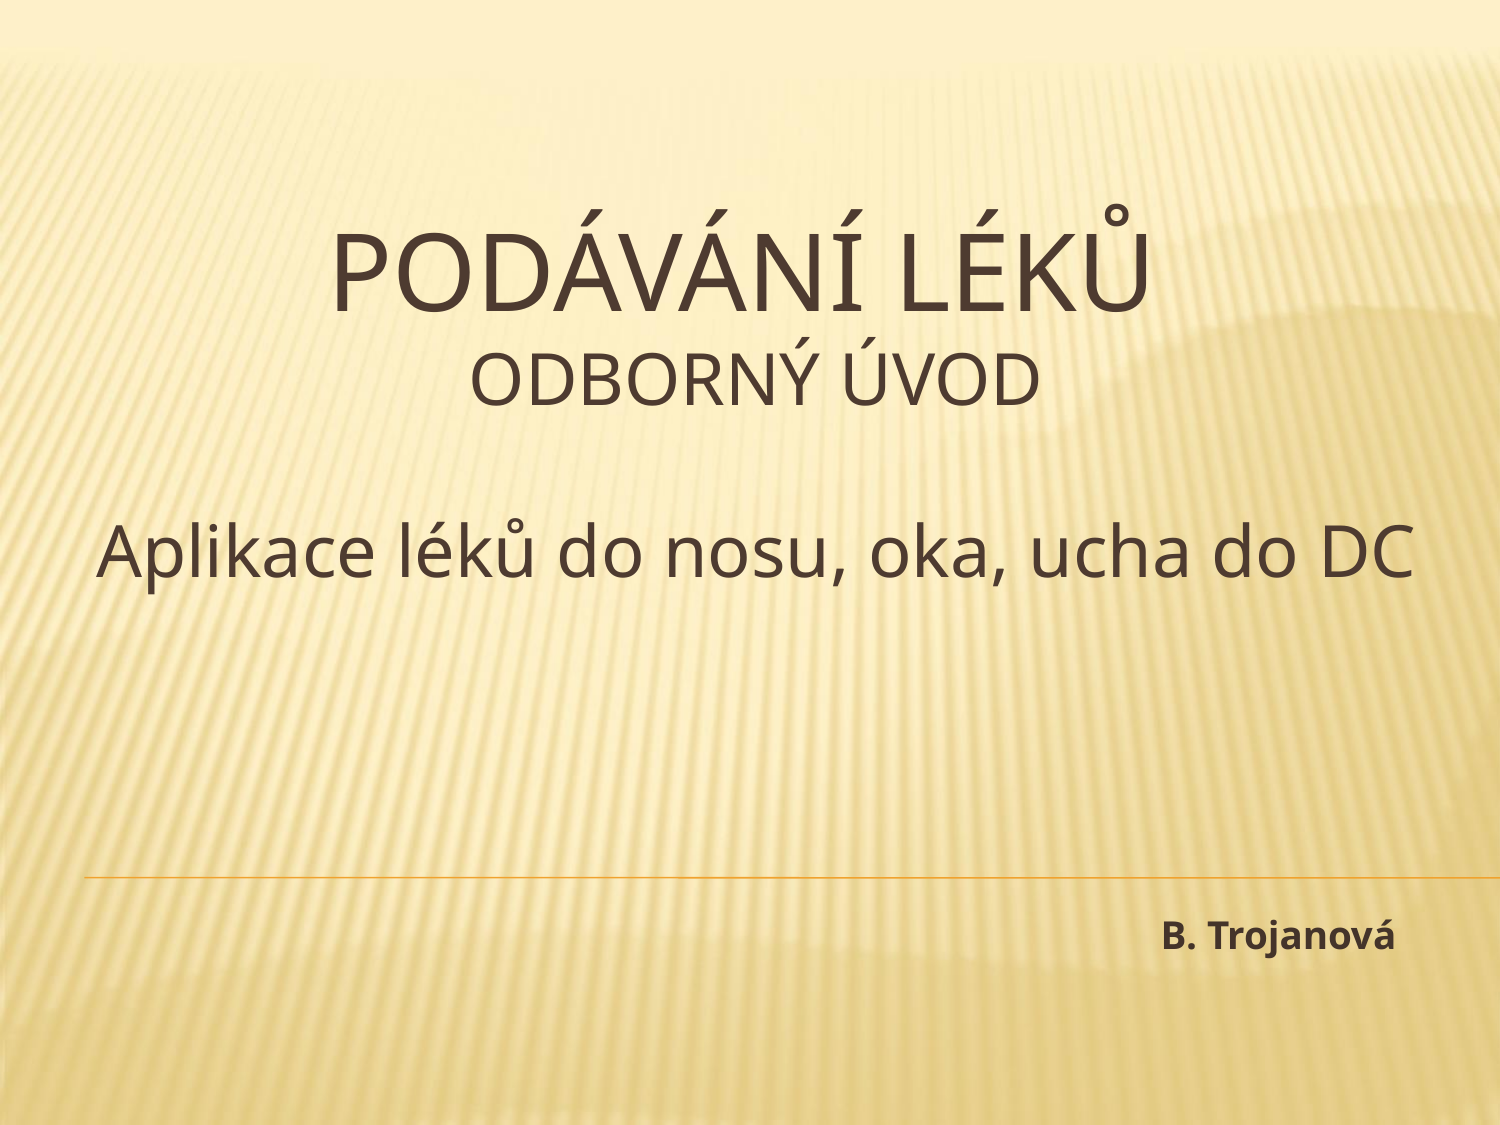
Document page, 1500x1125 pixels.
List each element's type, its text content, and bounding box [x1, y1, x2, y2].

subtitle B. Trojanová [490, 846, 1412, 965]
picture [0, 0, 1500, 1125]
title podávání léků Odborný úvod Aplikace léků do nosu, oka, ucha do DC [62, 196, 1450, 846]
